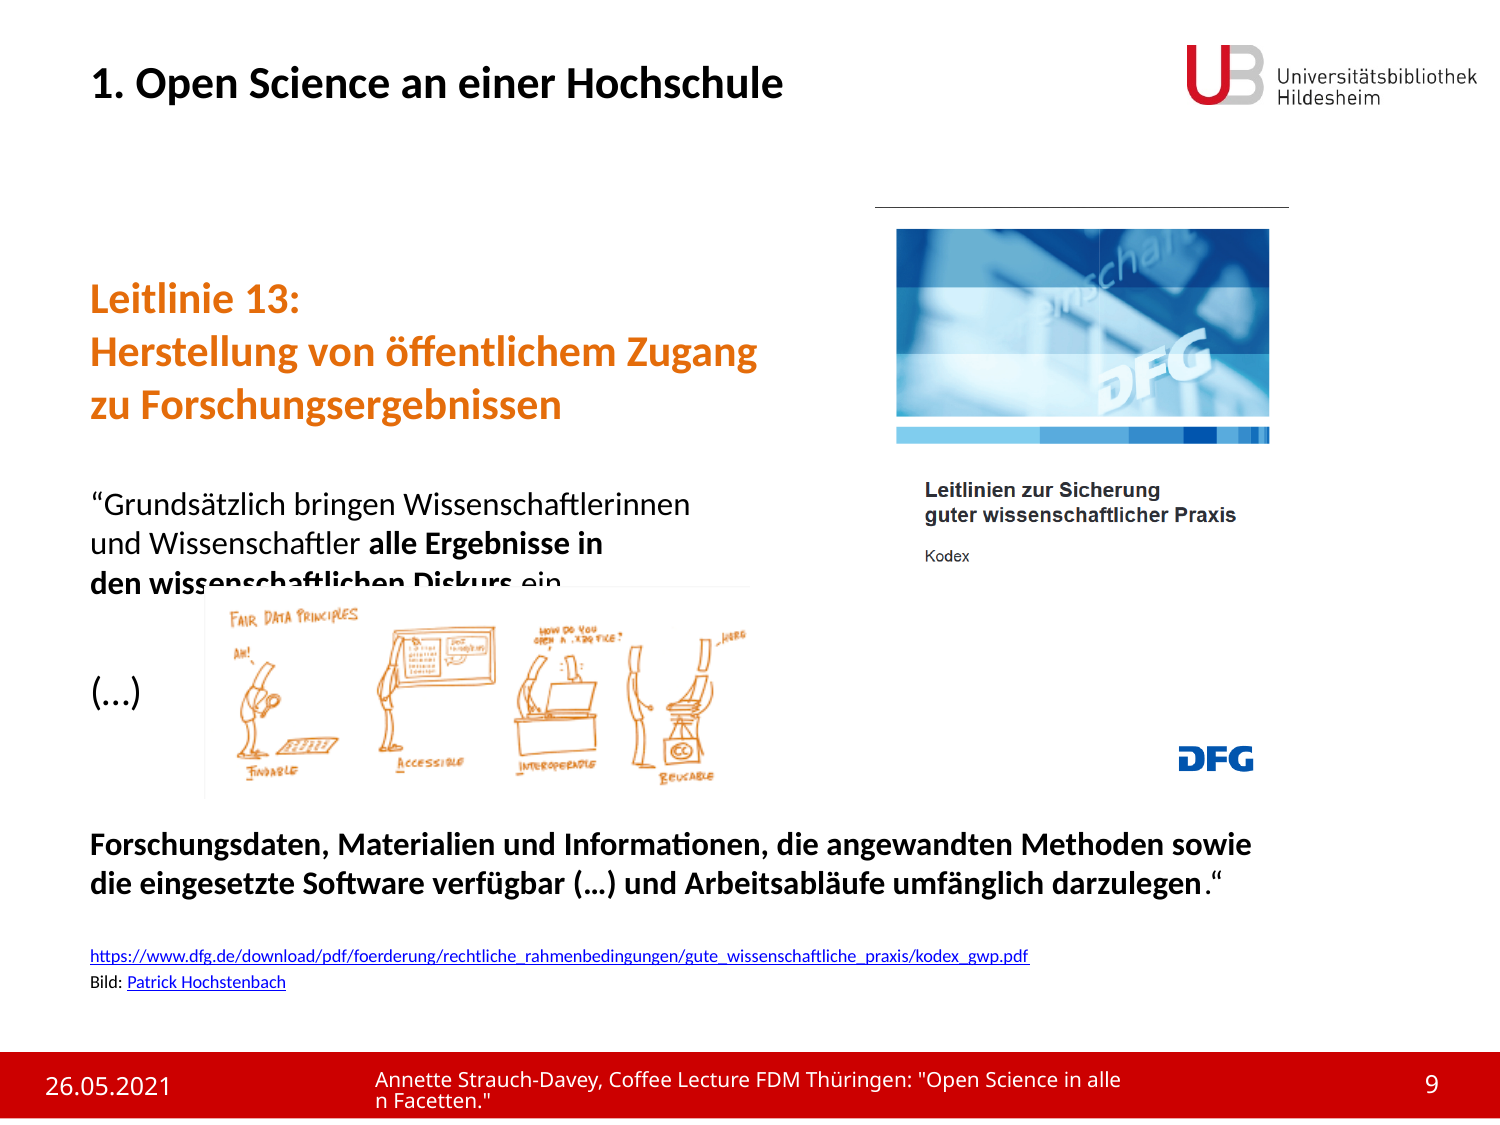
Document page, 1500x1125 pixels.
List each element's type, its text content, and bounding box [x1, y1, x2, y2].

picture [1317, 45, 1477, 105]
picture [874, 207, 1289, 795]
list Leitlinie 13: Herstellung von öffentlichem Zugang zu Forschungsergebnissen “Grundsätzlich bringen Wissenschaftlerinnen und Wissenschaftler alle Ergebnisse in den wissenschaftlichen Diskurs ein. (…) Forschungsdaten, Materialien und Informationen, die angewandten Methoden sowie die eingesetzte Software verfügbar (…) und Arbeitsabläufe umfänglich darzulegen.“ https://www.dfg.de/download/pdf/foerderung/rechtliche_rahmenbedingungen/gute_wissenschaftliche_praxis/kodex_gwp.pdf Bild: Patrick Hochstenbach [75, 262, 1317, 1005]
title 1. Open Science an einer Hochschule [75, 45, 1317, 233]
footer Annette Strauch-Davey, Coffee Lecture FDM Thüringen: "Open Science in allen Facetten." [360, 1055, 1140, 1106]
slide_number 9 [1227, 1055, 1454, 1116]
picture [204, 585, 751, 799]
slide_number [30, 1055, 585, 1116]
